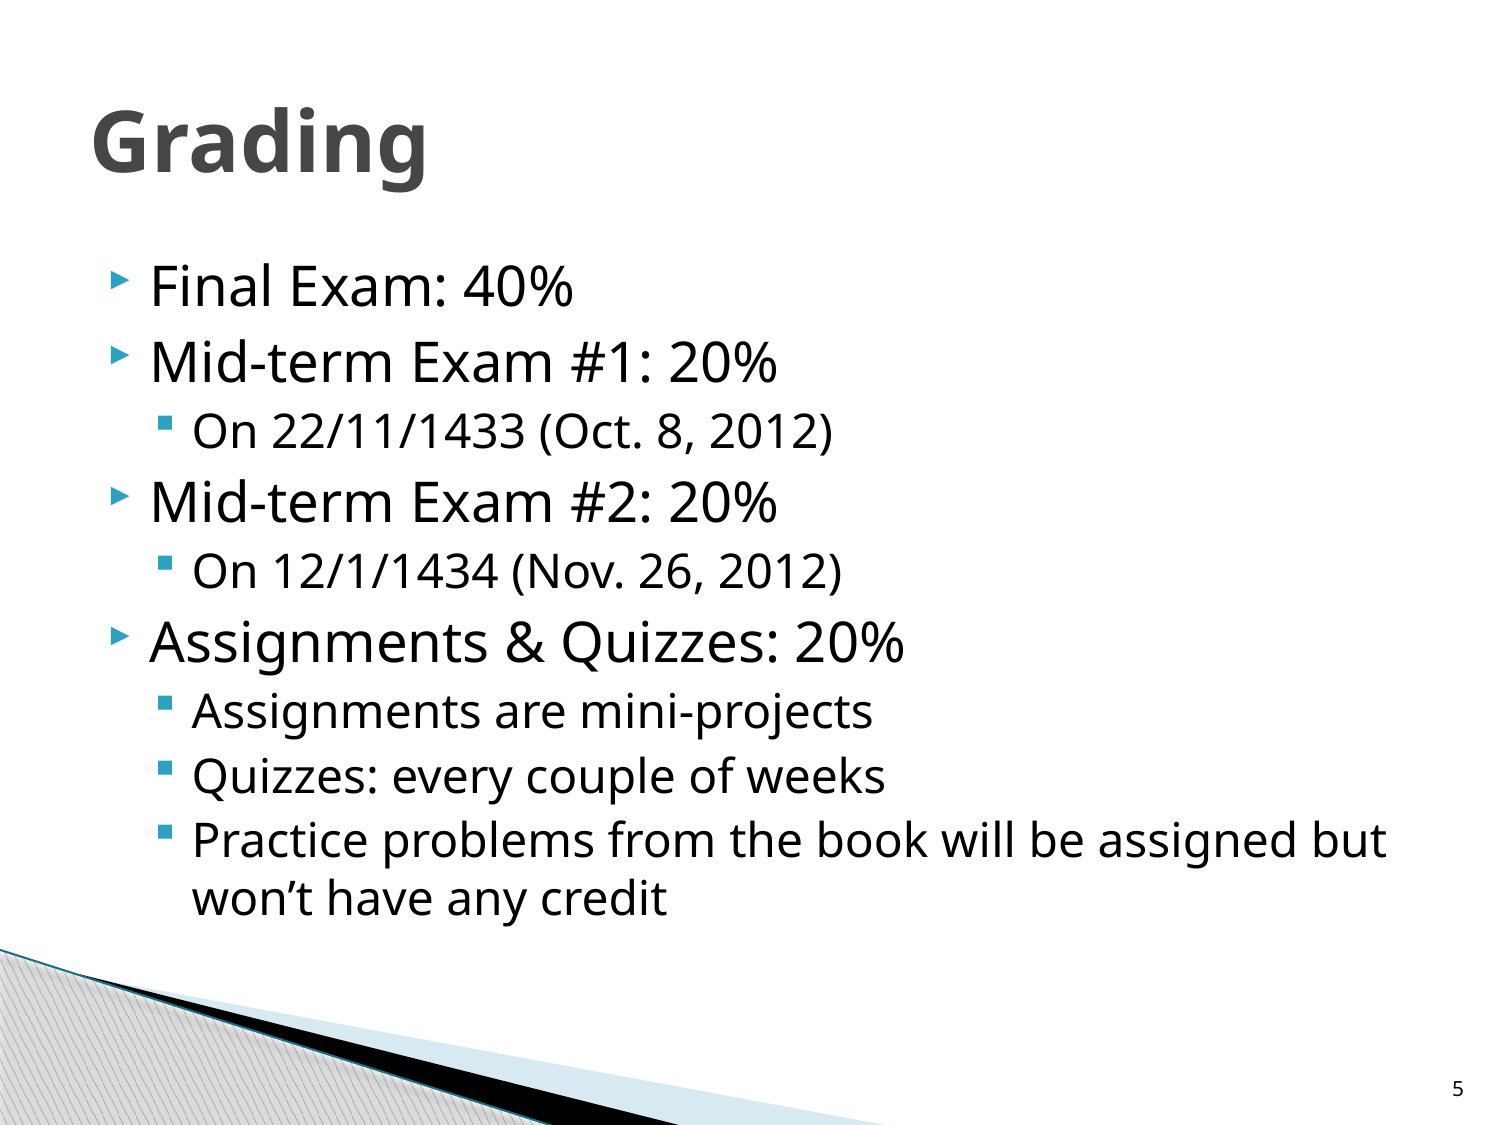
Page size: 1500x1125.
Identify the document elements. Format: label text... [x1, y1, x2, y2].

slide_number 5 [1412, 1051, 1479, 1112]
list Final Exam: 40% Mid-term Exam #1: 20% On 22/11/1433 (Oct. 8, 2012) Mid-term Exam #2: 20% On 12/1/1434 (Nov. 26, 2012) Assignments & Quizzes: 20% Assignments are mini-projects Quizzes: every couple of weeks Practice problems from the book will be assigned but won’t have any credit [75, 243, 1425, 986]
title Grading [75, 45, 1425, 233]
